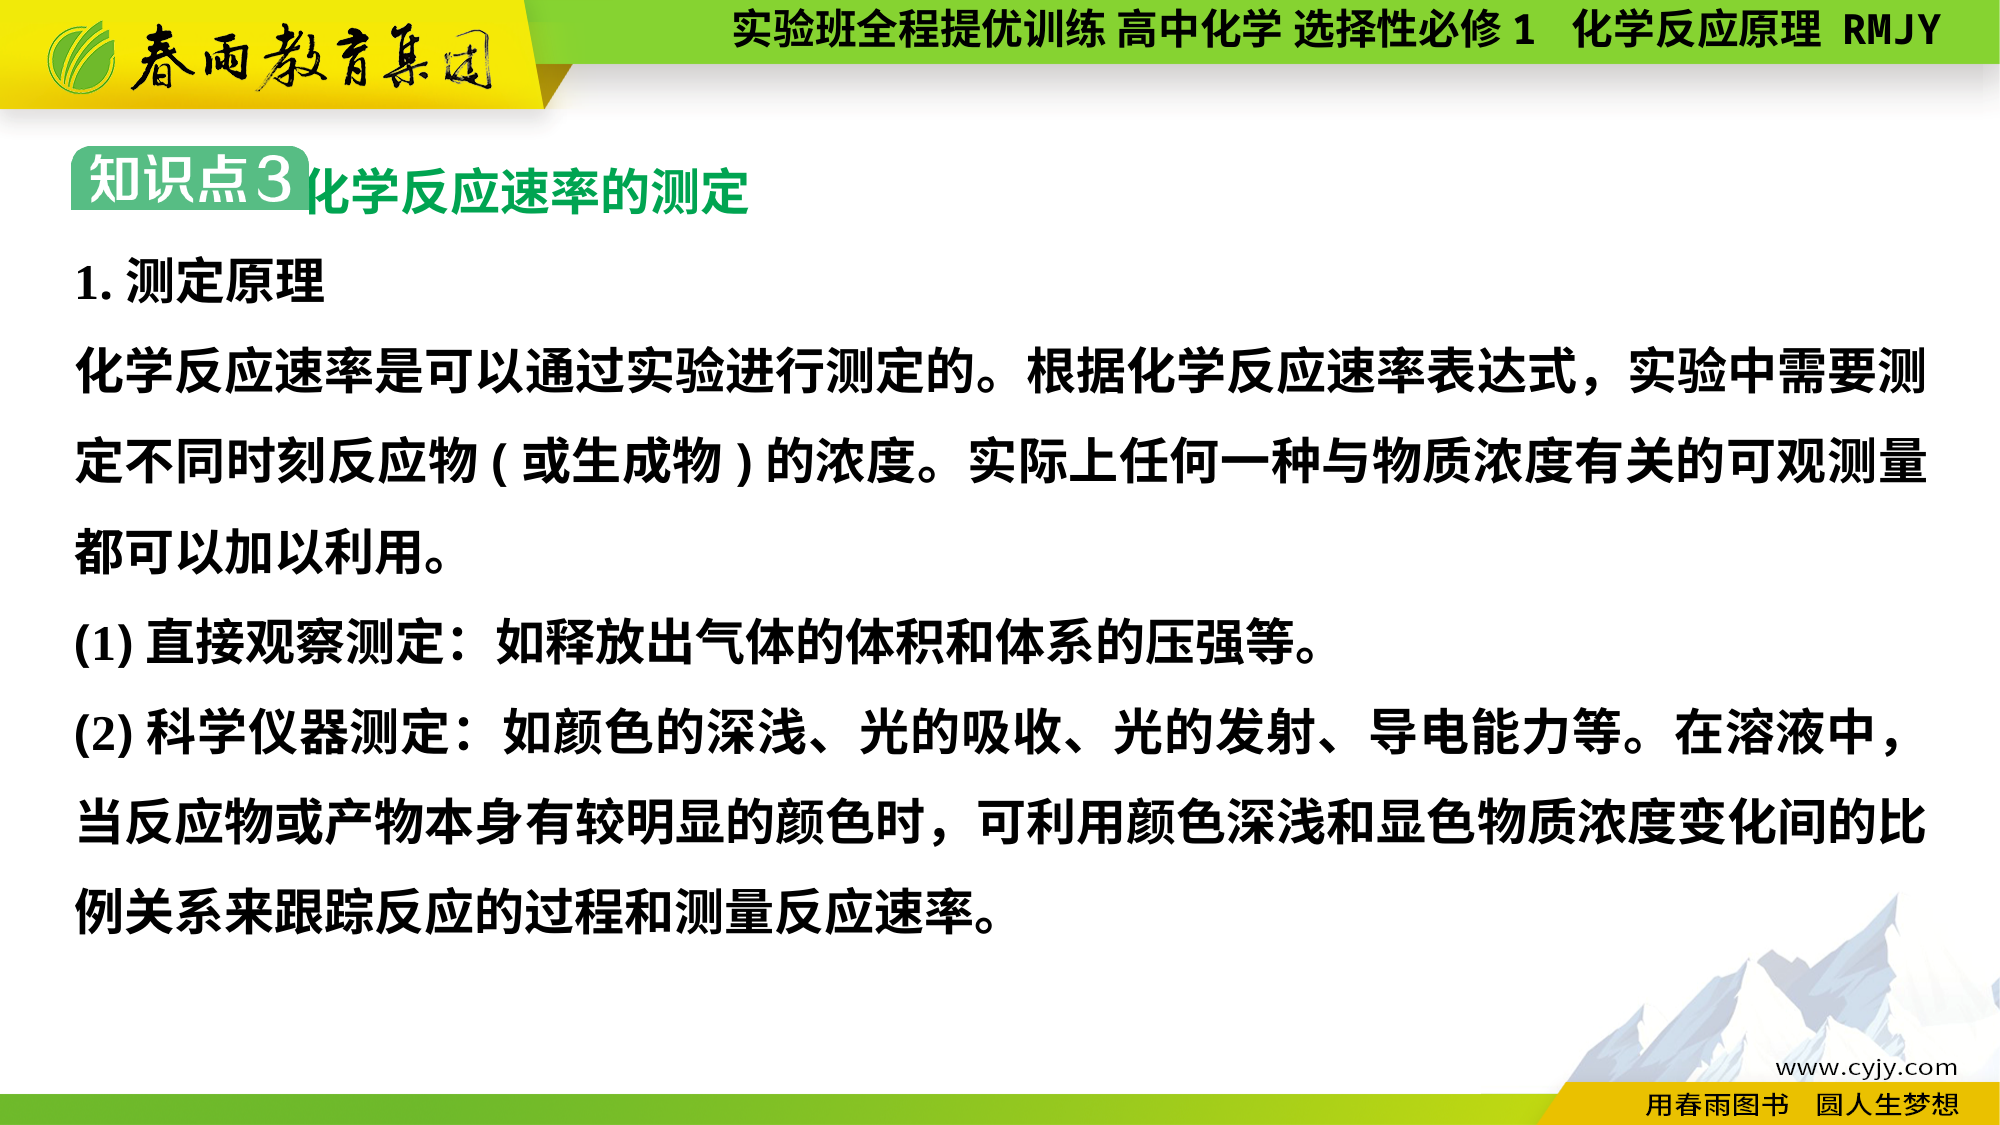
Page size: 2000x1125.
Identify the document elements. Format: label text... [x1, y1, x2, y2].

list 化学反应速率的测定 1.测定原理 化学反应速率是可以通过实验进行测定的。根据化学反应速率表达式，实验中需要测定不同时刻反应物(或生成物)的浓度。实际上任何一种与物质浓度有关的可观测量都可以加以利用。 (1)直接观察测定：如释放出气体的体积和体系的压强等。 (2)科学仪器测定：如颜色的深浅、光的吸收、光的发射、导电能力等。在溶液中，当反应物或产物本身有较明显的颜色时，可利用颜色深浅和显色物质浓度变化间的比例关系来跟踪反应的过程和测量反应速率。 [59, 122, 1944, 944]
picture [0, 0, 2000, 1125]
